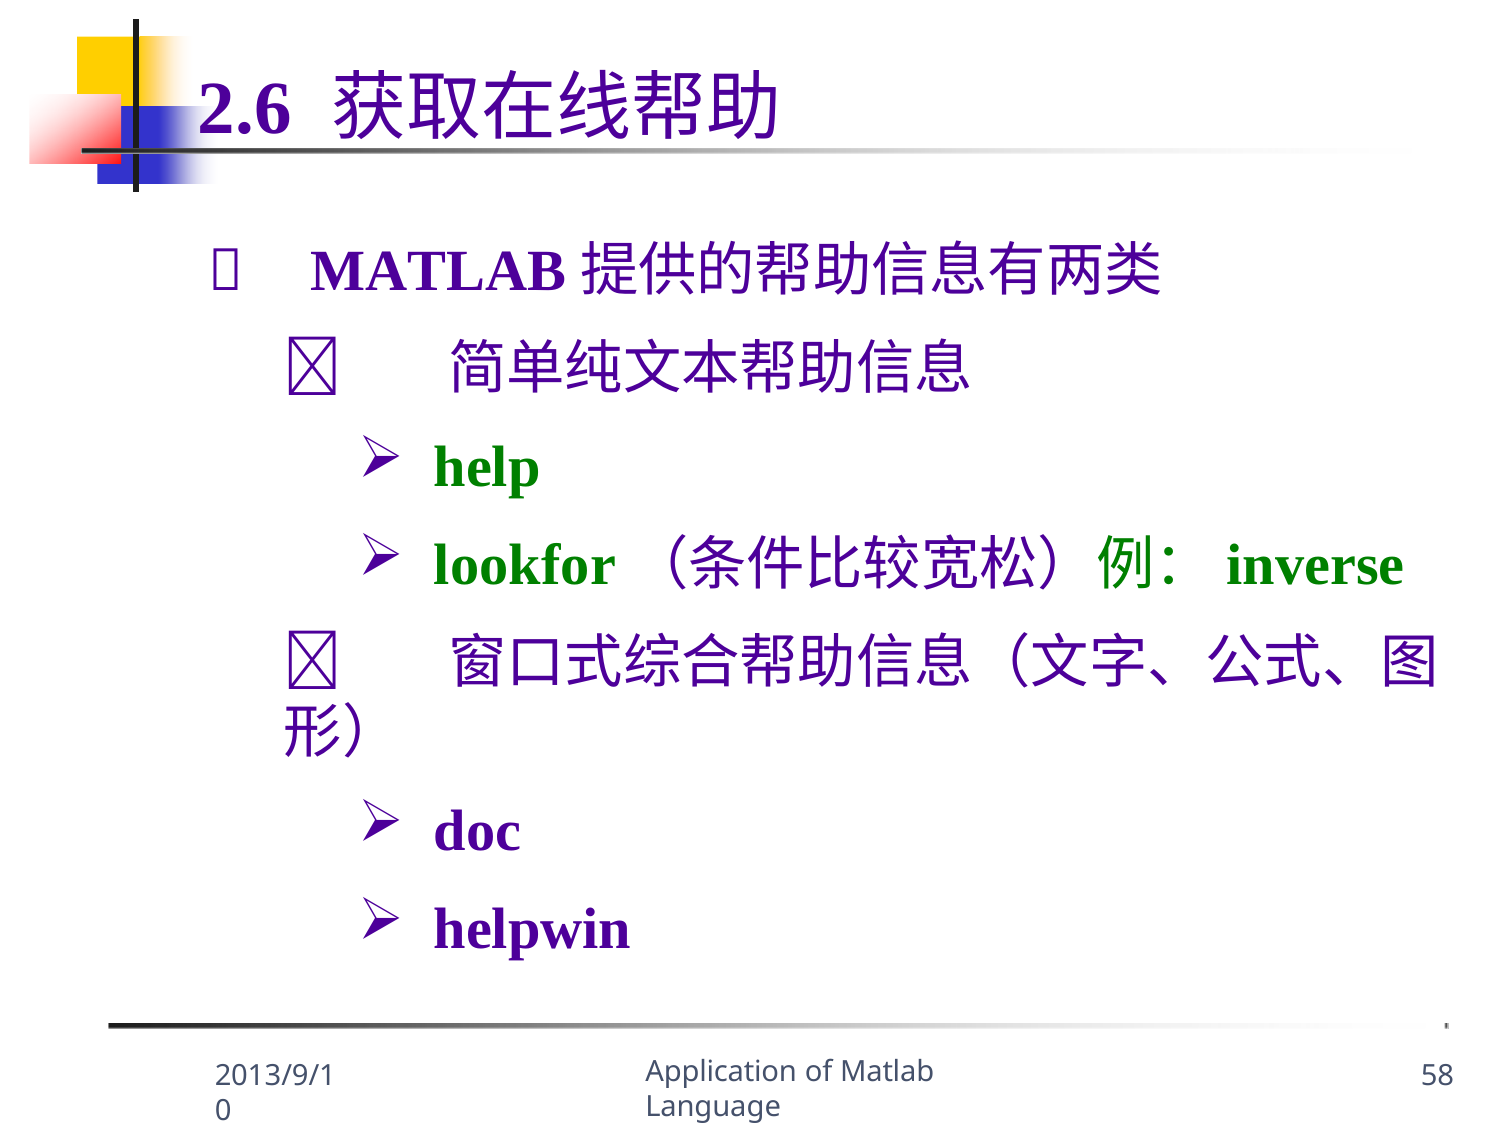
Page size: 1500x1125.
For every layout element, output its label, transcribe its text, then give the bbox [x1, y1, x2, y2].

text_box  MATLAB提供的帮助信息有两类  简单纯文本帮助信息 help lookfor（条件比较宽松）例：inverse  窗口式综合帮助信息（文字、公式、图形） doc helpwin [206, 232, 1482, 961]
slide_number Application of Matlab Language [643, 1051, 987, 1125]
text_box 2.6 获取在线帮助 [195, 58, 782, 149]
slide_number 58 [1400, 1056, 1457, 1125]
picture [108, 1023, 1458, 1029]
footer 2013/9/10 [212, 1056, 351, 1125]
picture [29, 36, 1431, 184]
